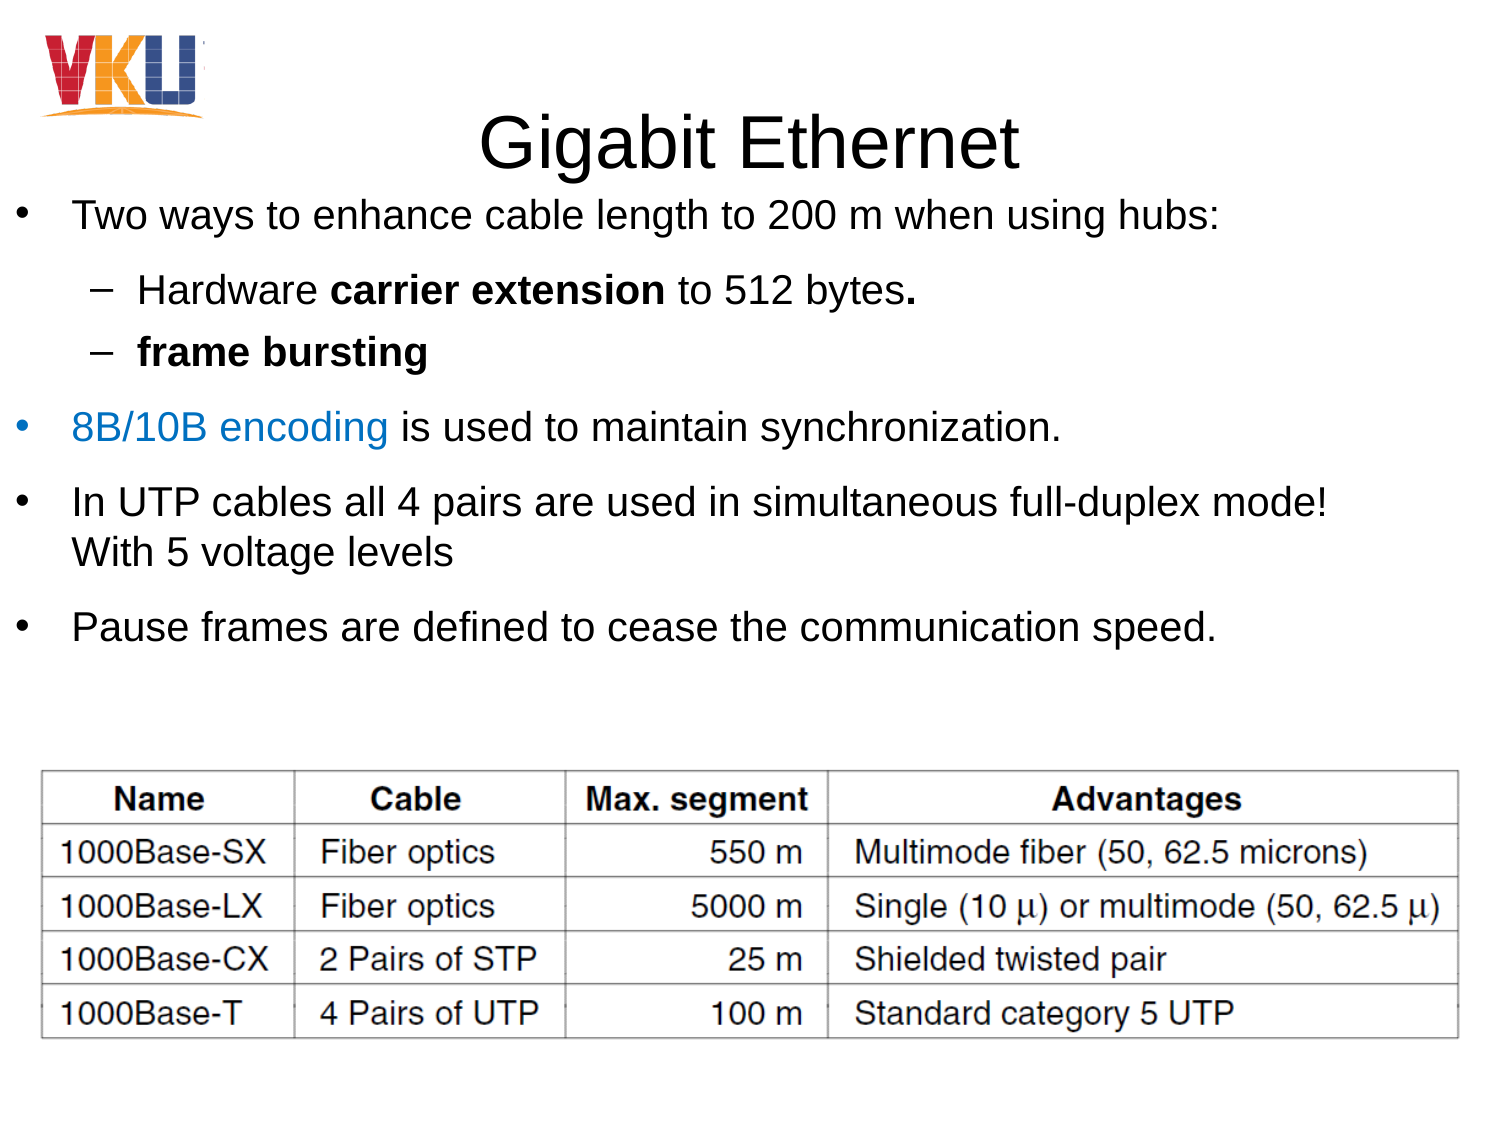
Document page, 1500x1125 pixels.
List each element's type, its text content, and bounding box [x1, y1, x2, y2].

list Two ways to enhance cable length to 200 m when using hubs: Hardware carrier extension to 512 bytes. frame bursting 8B/10B encoding is used to maintain synchronization. In UTP cables all 4 pairs are used in simultaneous full-duplex mode! With 5 voltage levels Pause frames are defined to cease the communication speed. [0, 179, 1419, 1075]
title Gigabit Ethernet [75, 45, 1425, 233]
picture [30, 21, 211, 129]
picture [31, 759, 1473, 1052]
